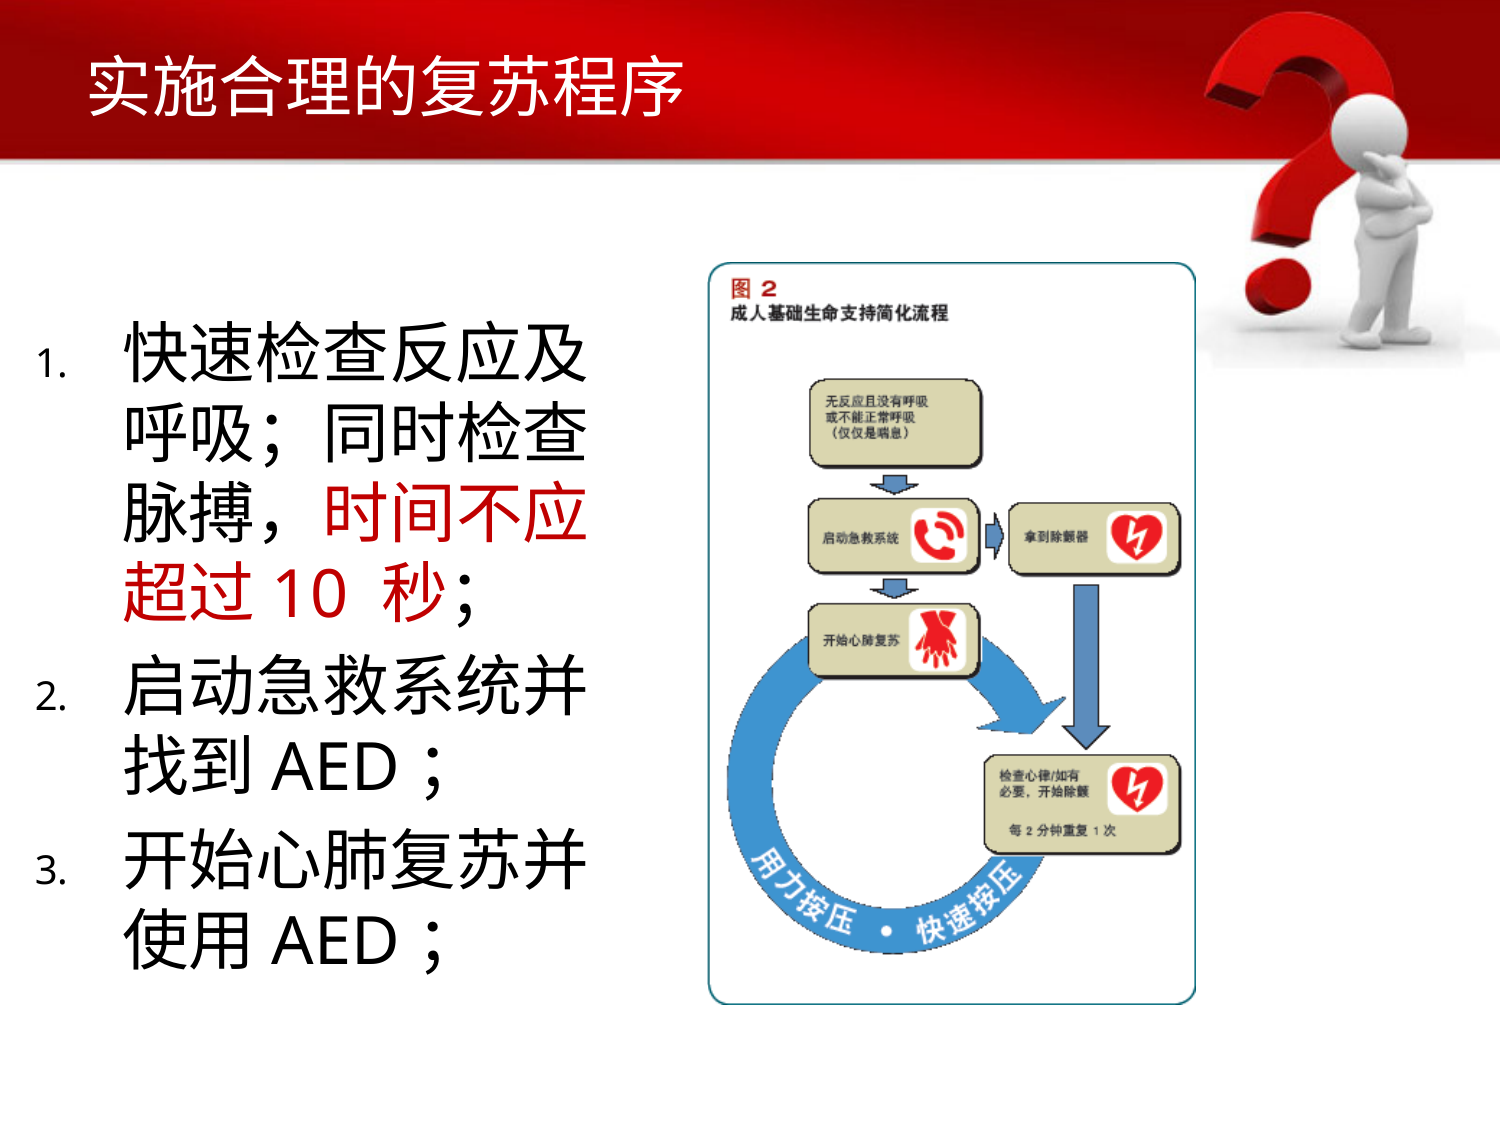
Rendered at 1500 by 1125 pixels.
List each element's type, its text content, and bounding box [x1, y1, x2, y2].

picture [0, 0, 1500, 1125]
title 实施合理的复苏程序 [70, 31, 1421, 139]
text_box 快速检查反应及呼吸；同时检查脉搏，时间不应超过10 秒； 启动急救系统并找到AED； 开始心肺复苏并使用AED； [20, 220, 658, 1048]
